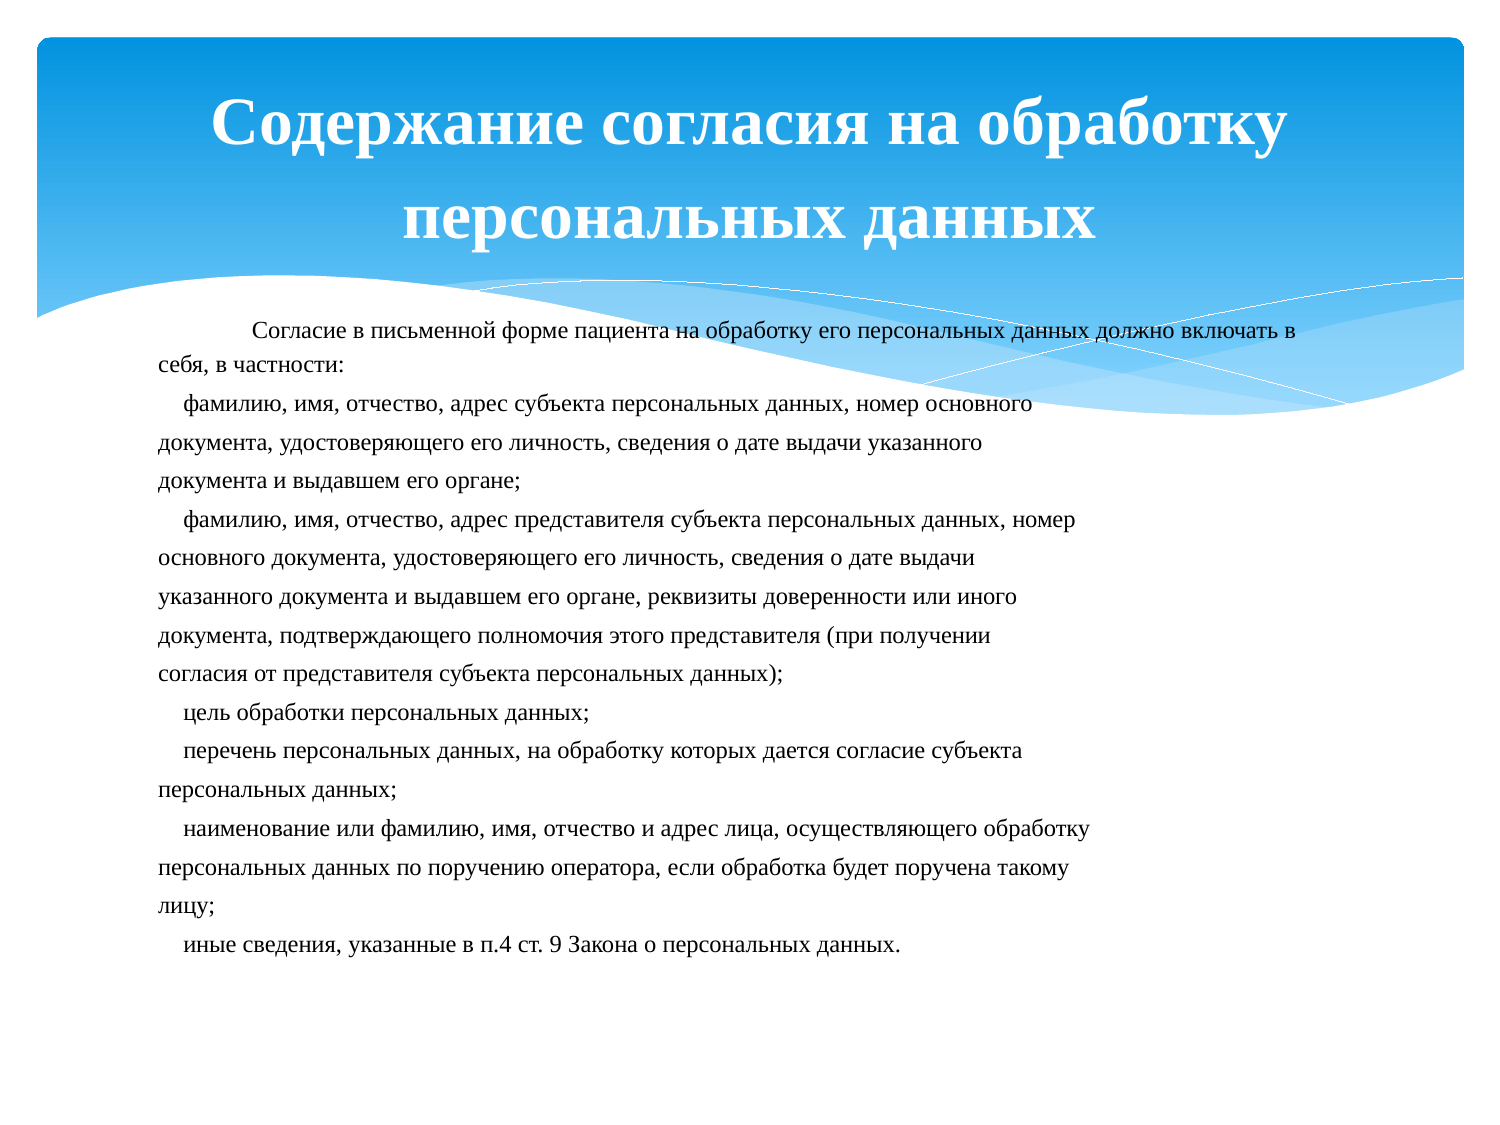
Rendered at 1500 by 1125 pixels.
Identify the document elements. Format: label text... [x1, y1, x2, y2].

title Содержание согласия на обработку персональных данных [75, 55, 1425, 261]
list Согласие в письменной форме пациента на обработку его персональных данных должно включать в себя, в частности:  фамилию, имя, отчество, адрес субъекта персональных данных, номер основного документа, удостоверяющего его личность, сведения о дате выдачи указанного документа и выдавшем его органе;  фамилию, имя, отчество, адрес представителя субъекта персональных данных, номер основного документа, удостоверяющего его личность, сведения о дате выдачи указанного документа и выдавшем его органе, реквизиты доверенности или иного документа, подтверждающего полномочия этого представителя (при получении согласия от представителя субъекта персональных данных);  цель обработки персональных данных;  перечень персональных данных, на обработку которых дается согласие субъекта персональных данных;  наименование или фамилию, имя, отчество и адрес лица, осуществляющего обработку персональных данных по поручению оператора, если обработка будет поручена такому лицу;  иные сведения, указанные в п.4 ст. 9 Закона о персональных данных. [143, 302, 1359, 1005]
